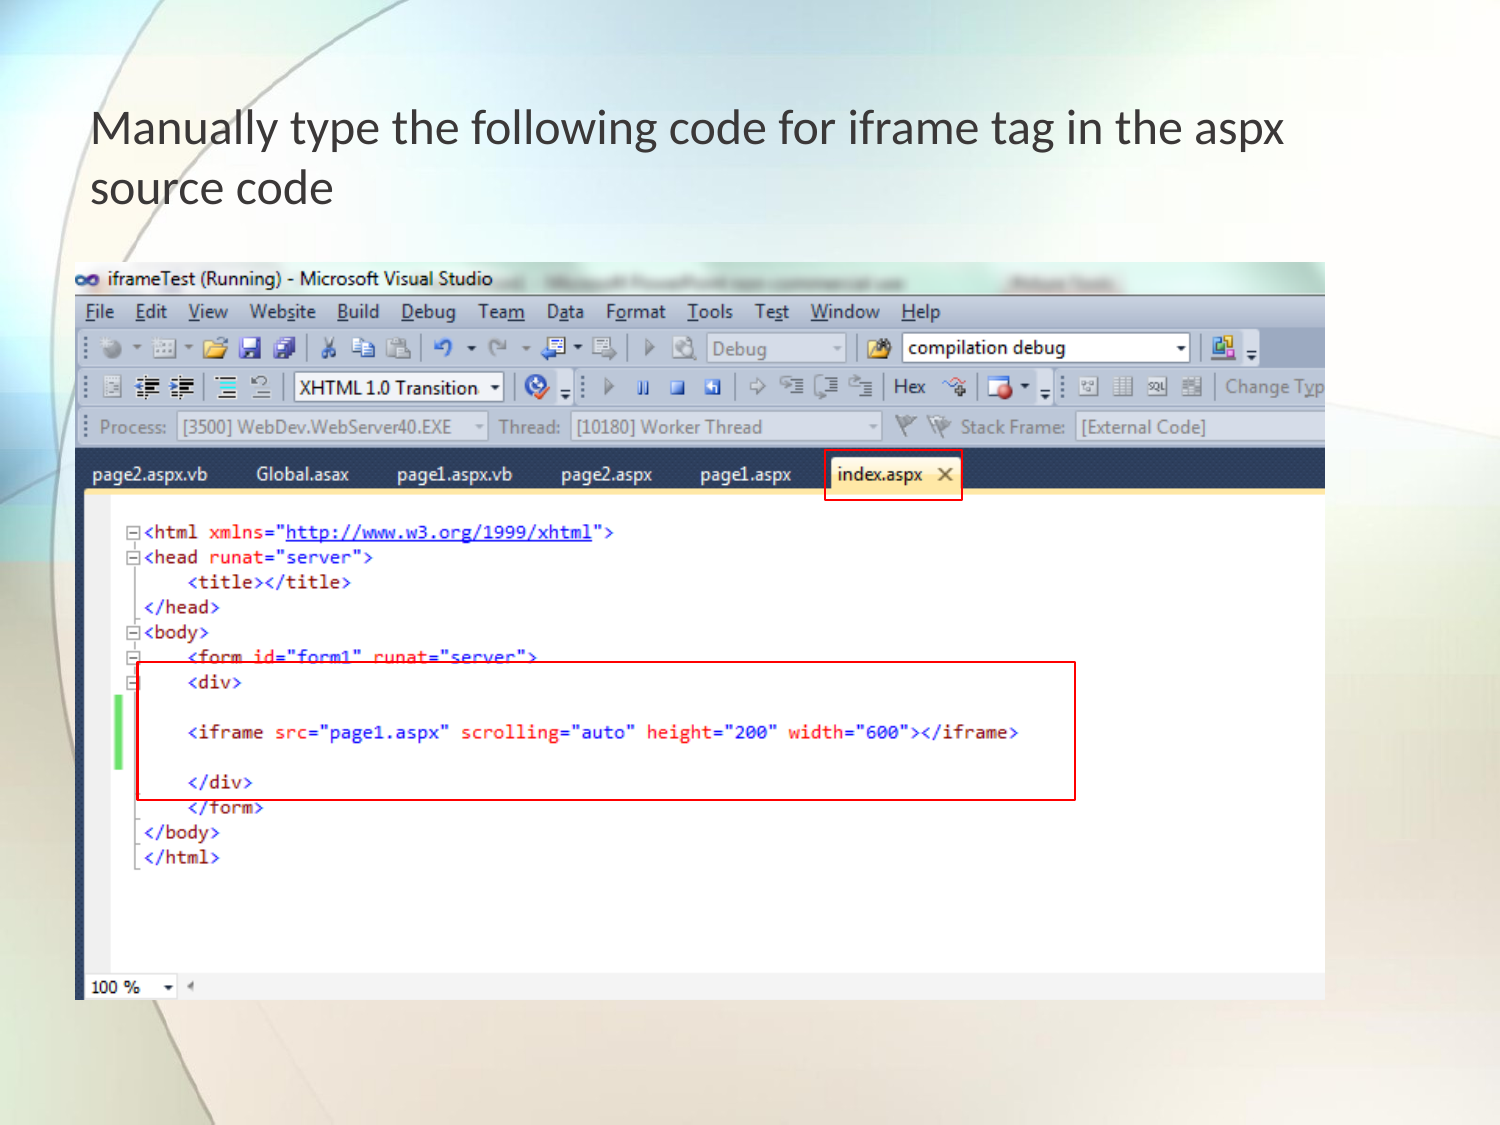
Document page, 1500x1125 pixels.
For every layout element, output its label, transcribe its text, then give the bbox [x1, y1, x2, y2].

text_box Manually type the following code for iframe tag in the aspx source code [75, 87, 1375, 223]
picture [0, 0, 1500, 1125]
